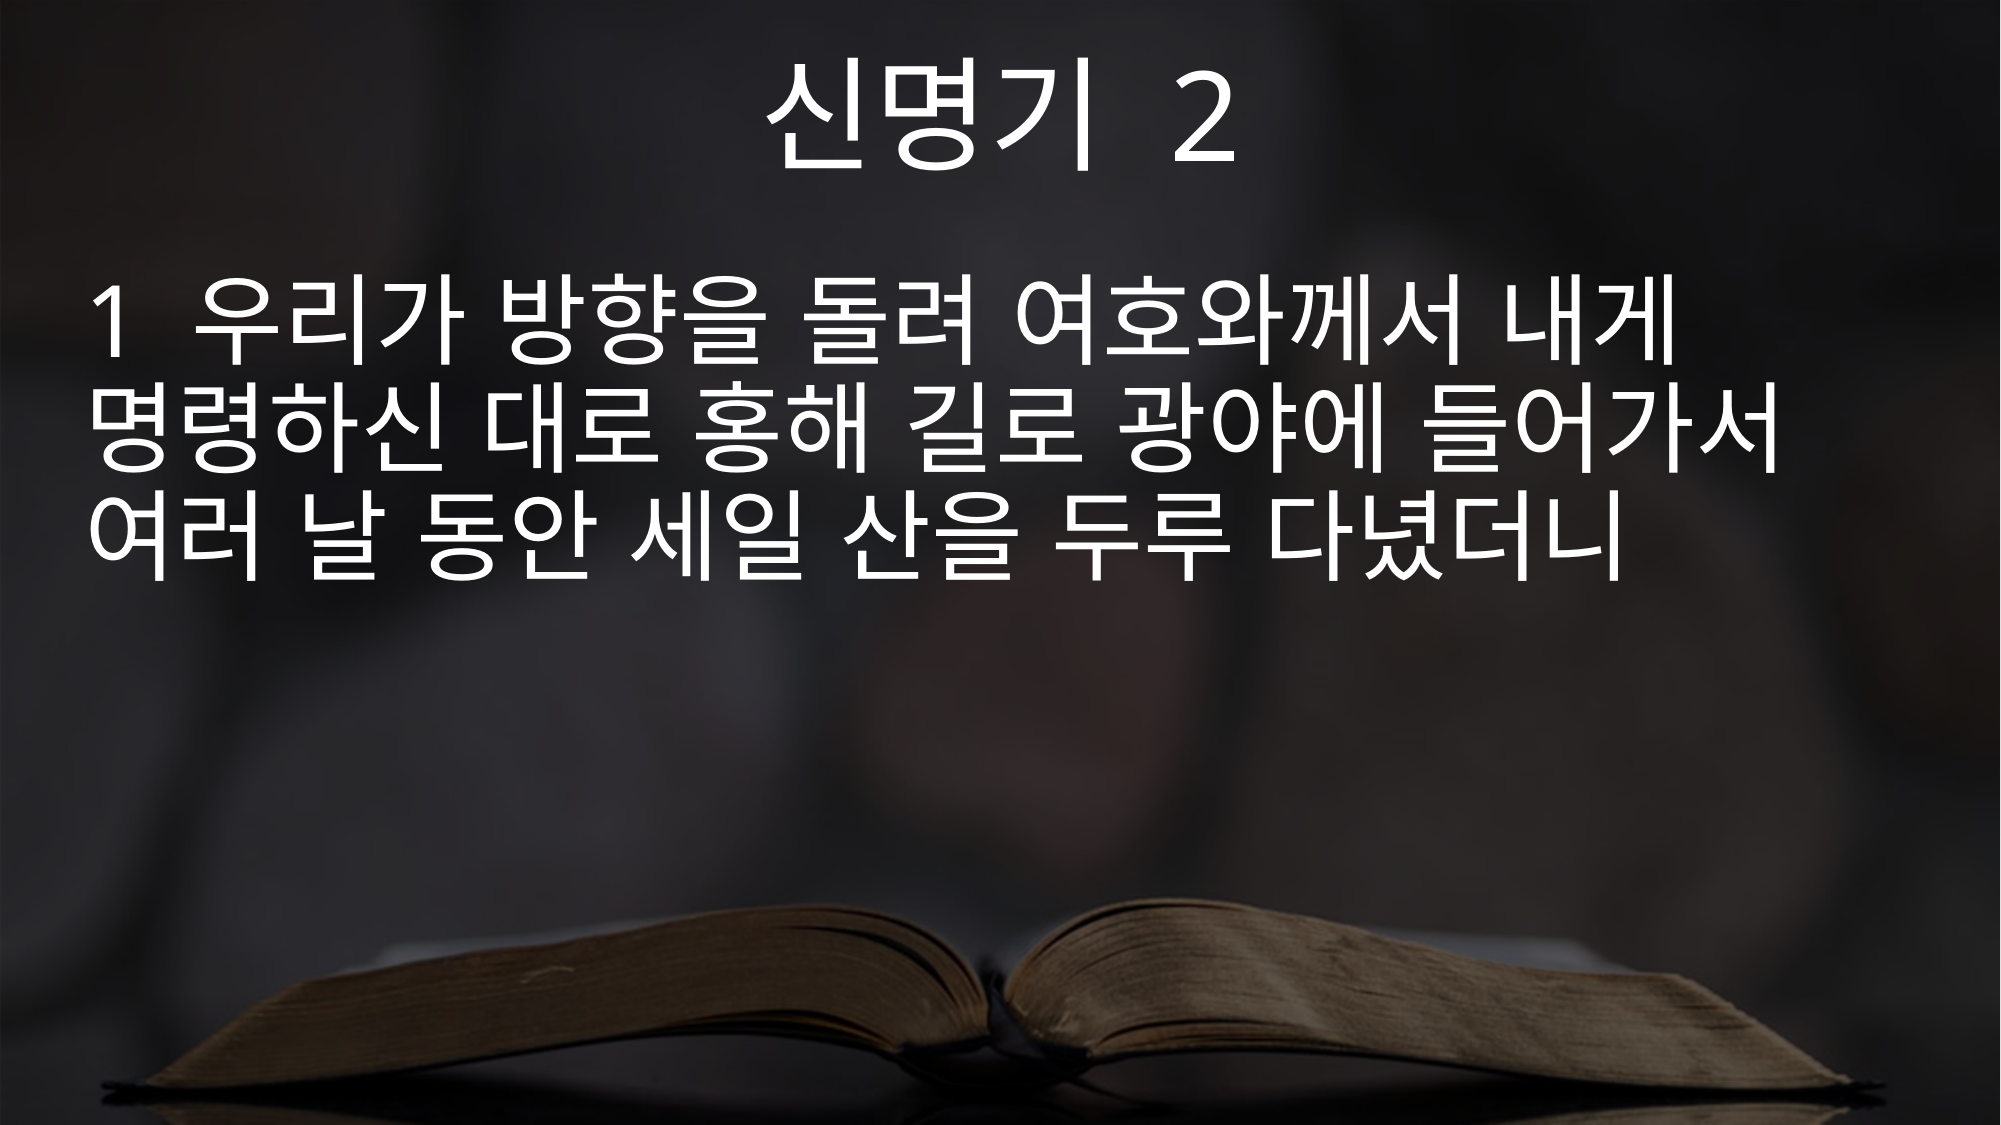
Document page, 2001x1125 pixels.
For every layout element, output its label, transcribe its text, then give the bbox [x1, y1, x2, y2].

picture [0, 0, 2001, 1125]
footer 신명기 2 [0, 32, 2000, 192]
list 1 우리가 방향을 돌려 여호와께서 내게 명령하신 대로 홍해 길로 광야에 들어가서 여러 날 동안 세일 산을 두루 다녔더니 [69, 263, 1953, 423]
